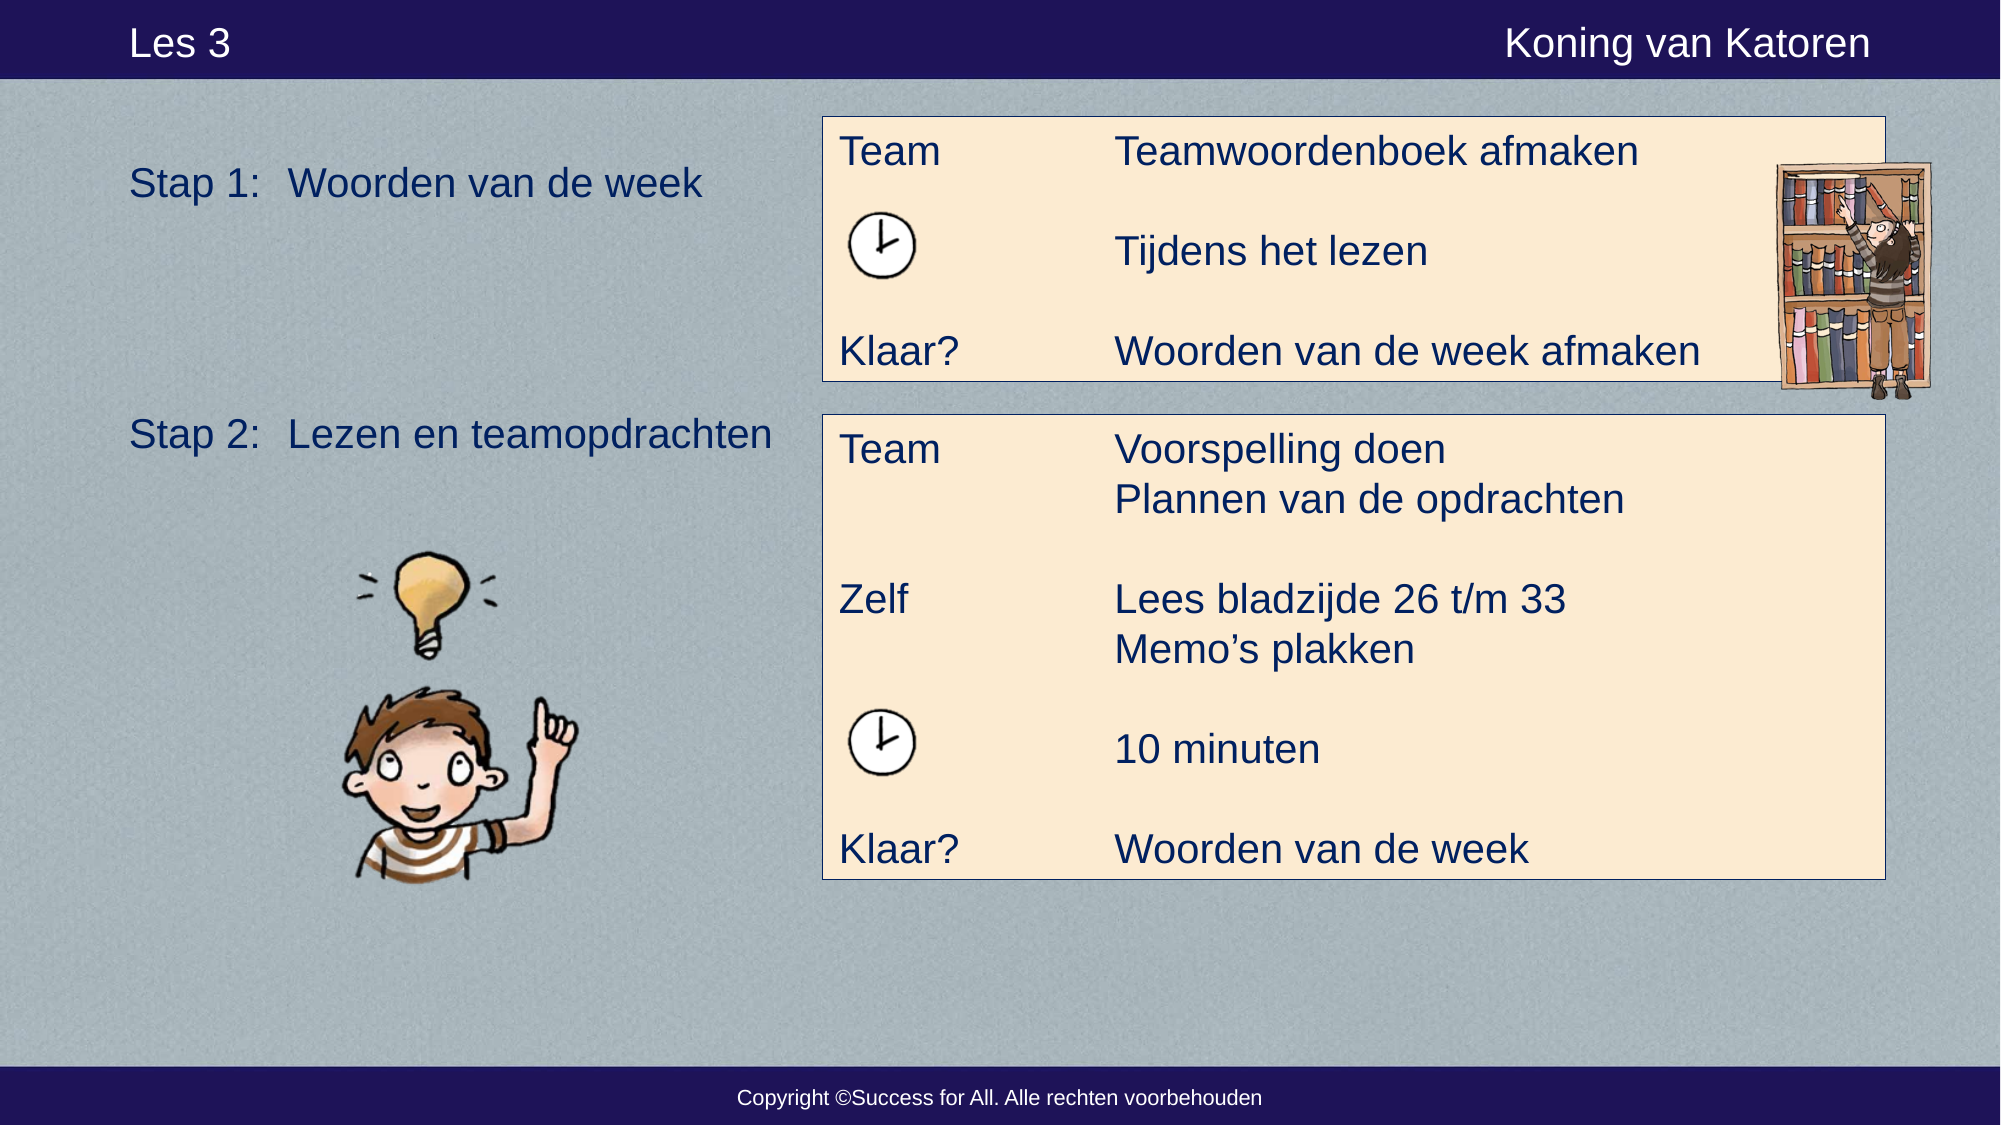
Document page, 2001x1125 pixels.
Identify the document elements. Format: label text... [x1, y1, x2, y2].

text_box Team Teamwoordenboek afmaken Tijdens het lezen Klaar? Woorden van de week afmaken [822, 116, 1886, 382]
text_box Koning van Katoren [999, 8, 1886, 73]
text_box Team Voorspelling doen Plannen van de opdrachten Zelf Lees bladzijde 26 t/m 33 Memo’s plakken 10 minuten Klaar? Woorden van de week [822, 414, 1886, 880]
text_box Stap 1: Woorden van de week Stap 2: Lezen en teamopdrachten [114, 148, 907, 514]
text_box Les 3 [114, 8, 354, 73]
picture [0, 0, 2001, 1125]
text_box Copyright ©Success for All. Alle rechten voorbehouden [0, 1076, 2000, 1125]
